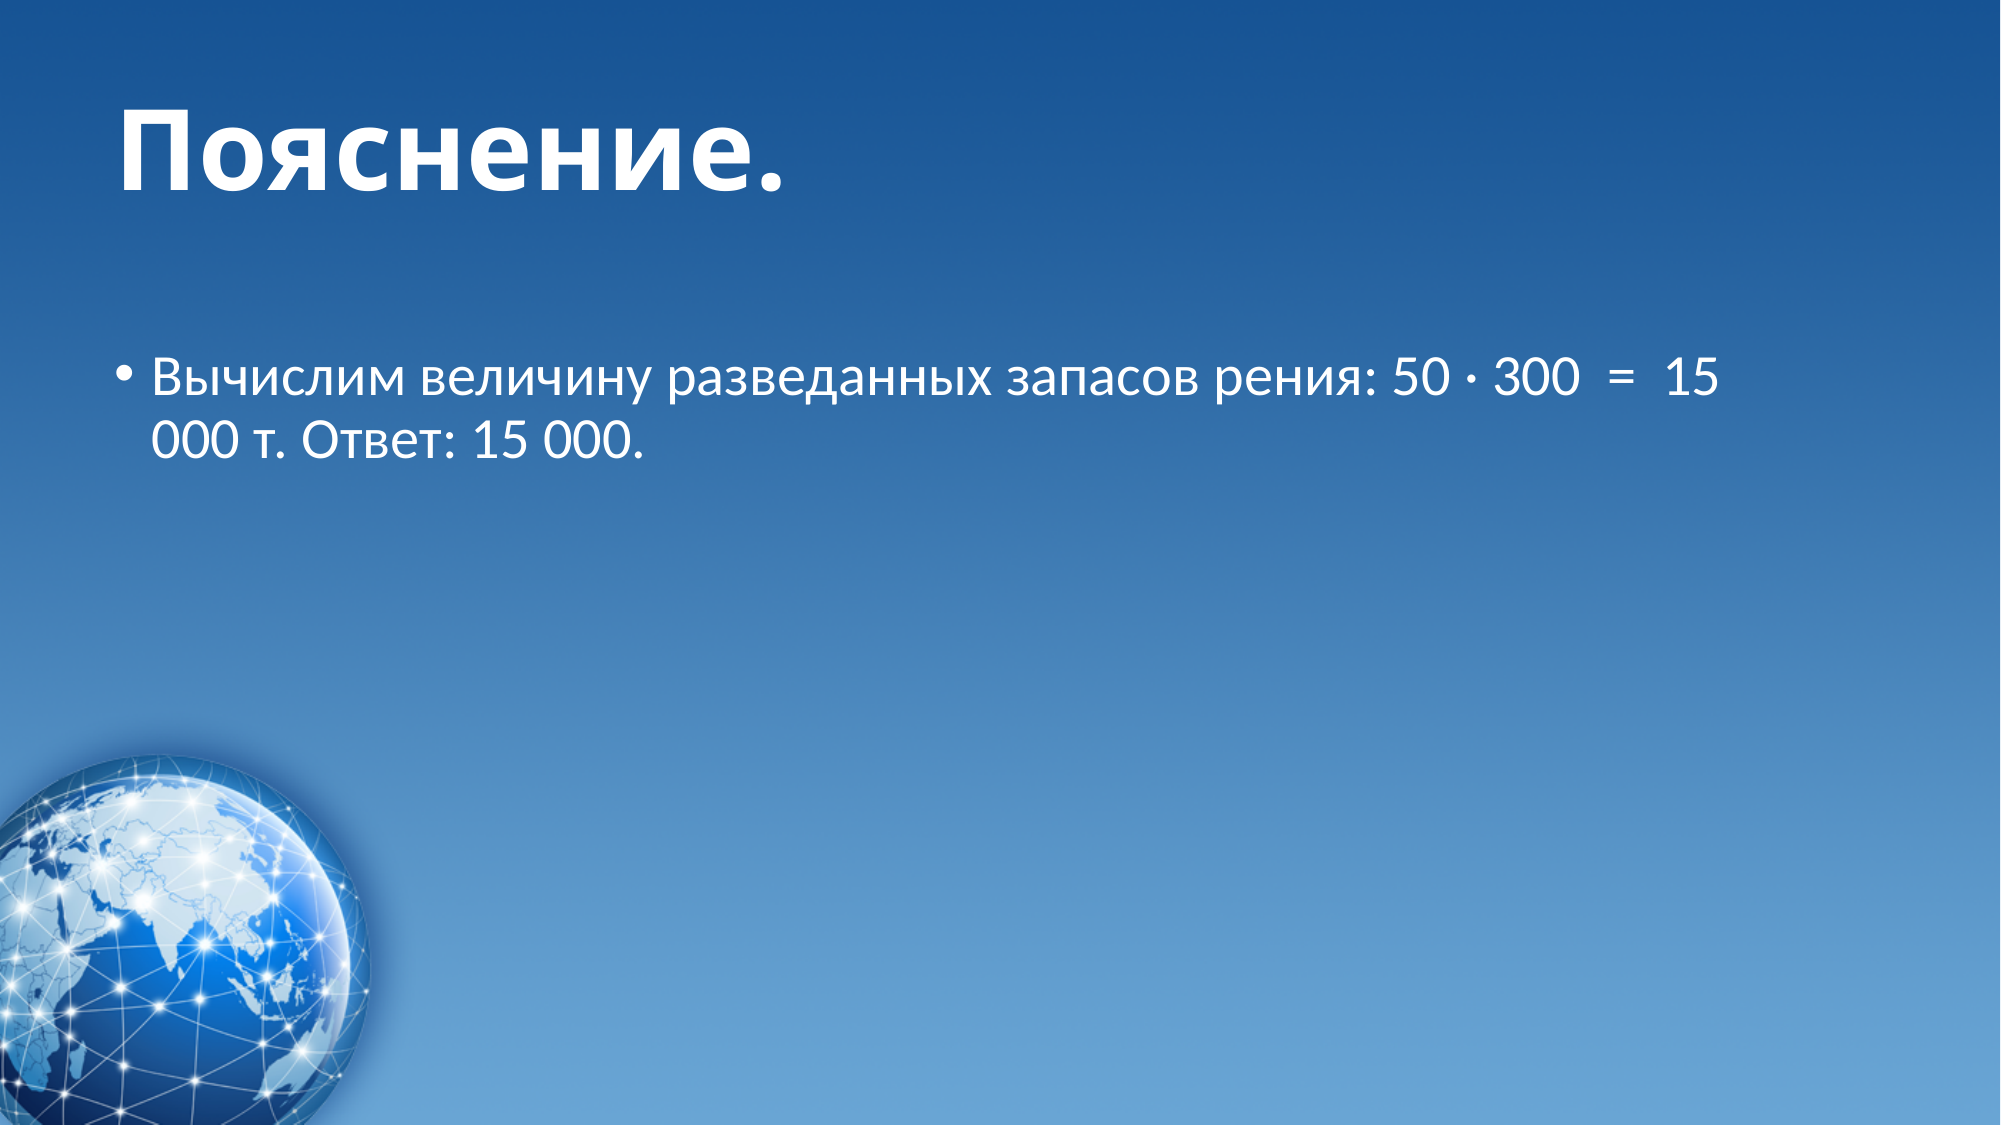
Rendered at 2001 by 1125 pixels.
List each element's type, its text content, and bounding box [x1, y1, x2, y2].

list Вычислим величину разведанных запасов рения: 50 · 300 = 15 000 т. Ответ: 15 000. [99, 337, 1863, 1014]
title Пояснение. [99, 45, 1863, 264]
picture [0, 0, 2001, 1125]
